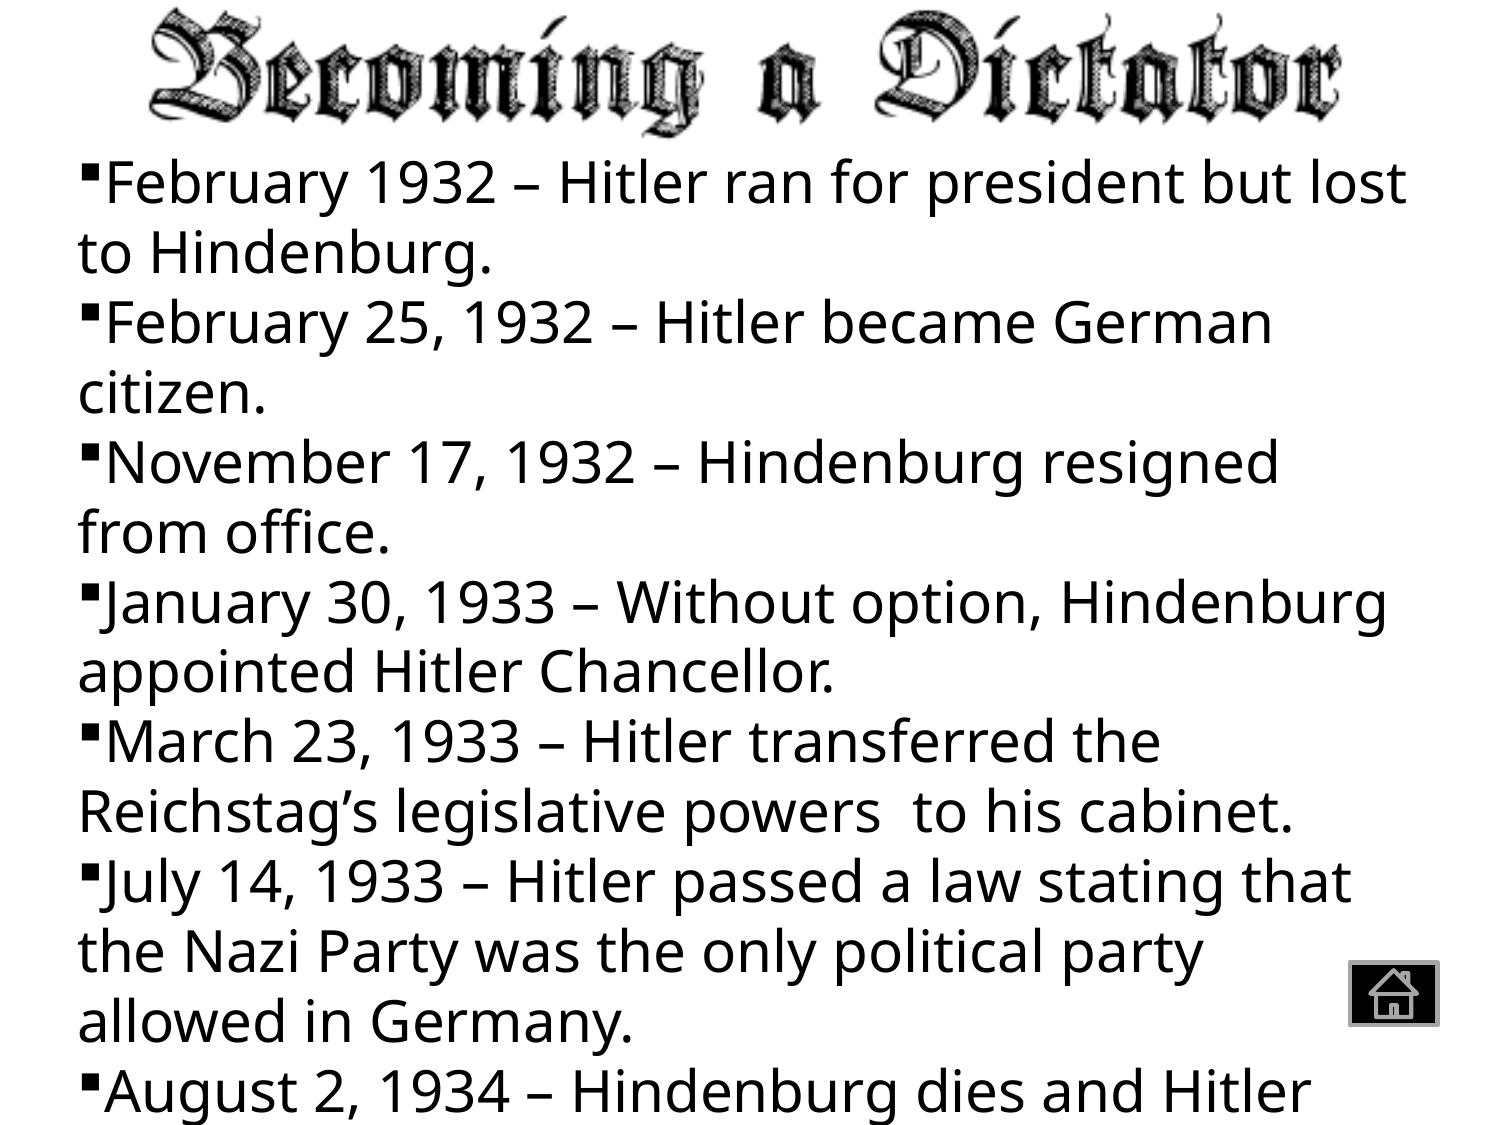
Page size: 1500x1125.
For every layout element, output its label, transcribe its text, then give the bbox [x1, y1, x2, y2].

picture [62, 0, 1425, 201]
text_box February 1932 – Hitler ran for president but lost to Hindenburg. February 25, 1932 – Hitler became German citizen. November 17, 1932 – Hindenburg resigned from office. January 30, 1933 – Without option, Hindenburg appointed Hitler Chancellor. March 23, 1933 – Hitler transferred the Reichstag’s legislative powers to his cabinet. July 14, 1933 – Hitler passed a law stating that the Nazi Party was the only political party allowed in Germany. August 2, 1934 – Hindenburg dies and Hitler names himself “Fuehrer and Chancellor” October 1934 – Hitler over steps Versailles Treaty and makes his army larger. [62, 209, 1425, 1125]
text_box [1348, 960, 1440, 1027]
